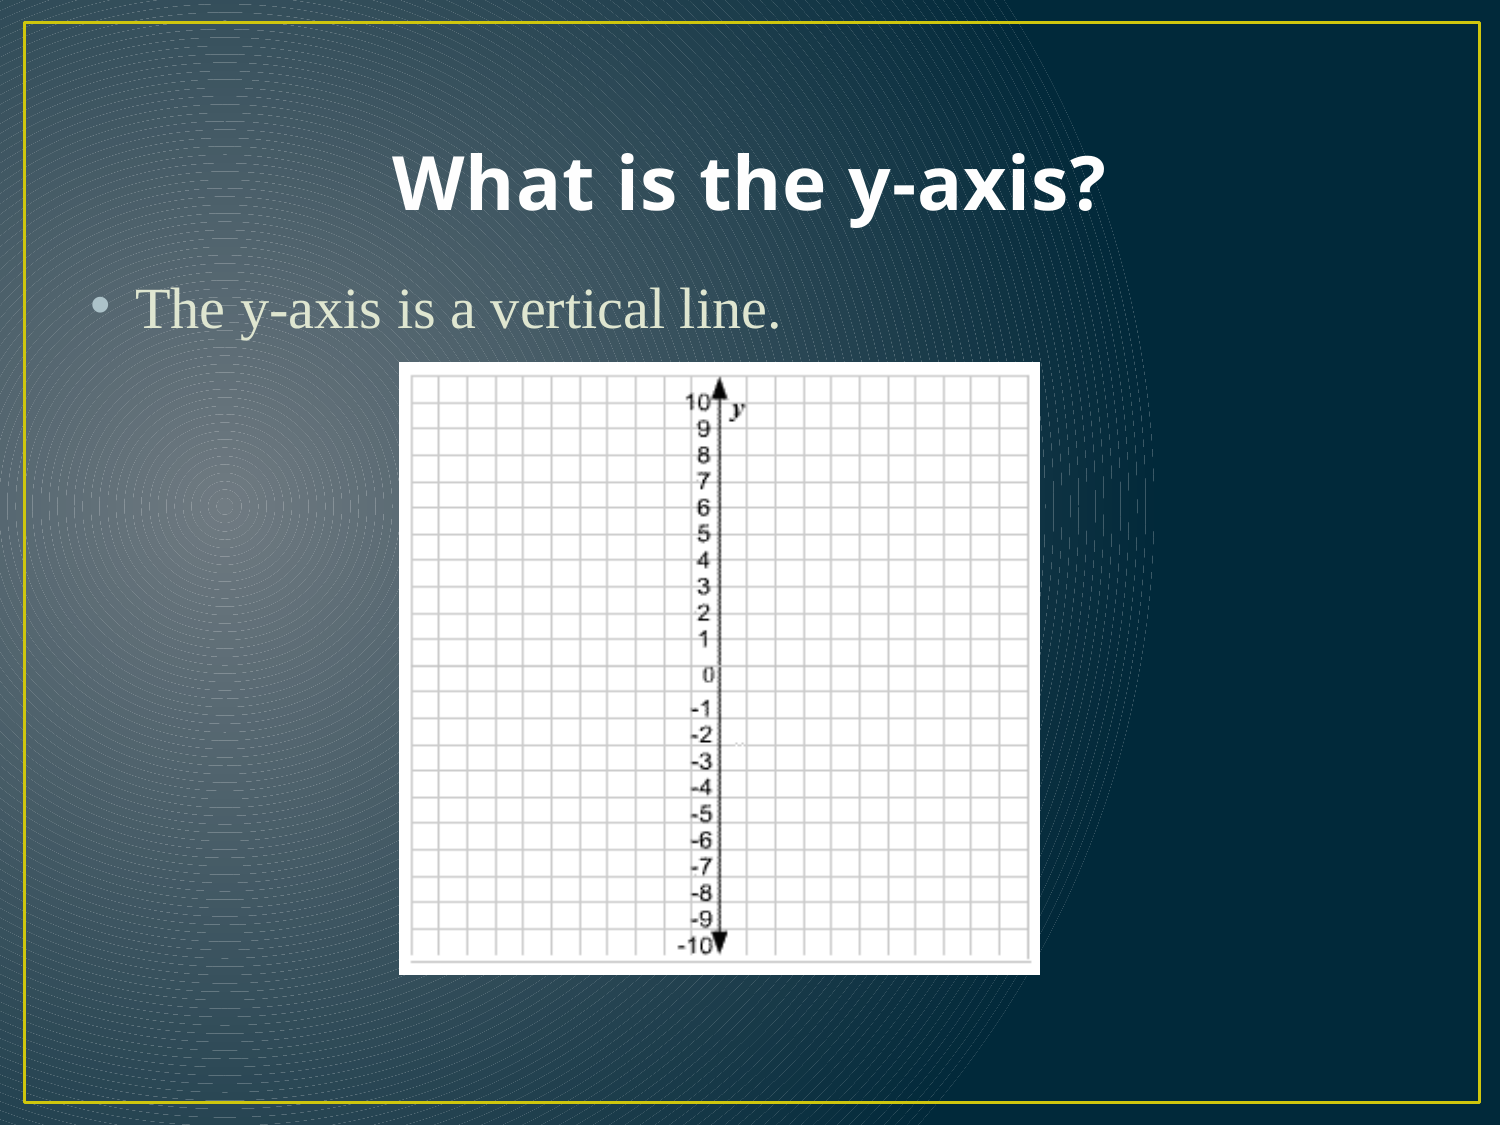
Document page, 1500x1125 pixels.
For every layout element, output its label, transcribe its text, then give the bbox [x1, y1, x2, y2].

list The y-axis is a vertical line. [75, 262, 1425, 1005]
picture [399, 362, 1040, 976]
title What is the y-axis? [75, 45, 1425, 233]
